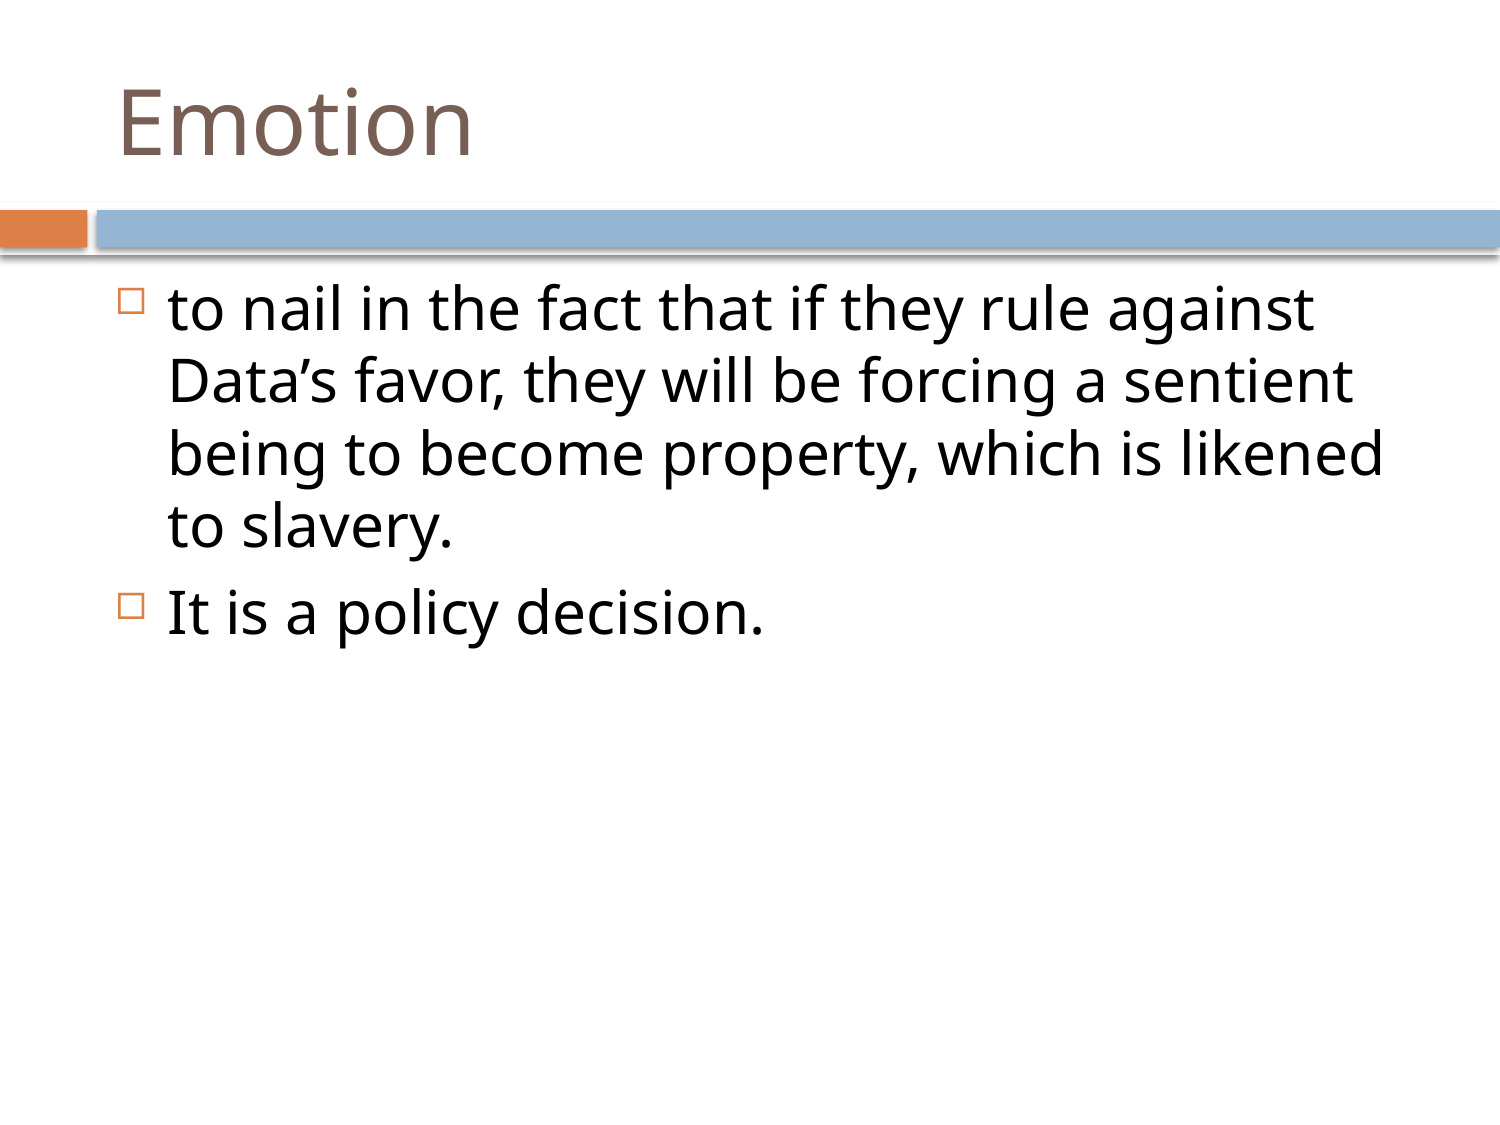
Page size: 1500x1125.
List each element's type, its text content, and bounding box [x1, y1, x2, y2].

title Emotion [100, 37, 1438, 200]
list to nail in the fact that if they rule against Data’s favor, they will be forcing a sentient being to become property, which is likened to slavery. It is a policy decision. [100, 262, 1438, 1000]
